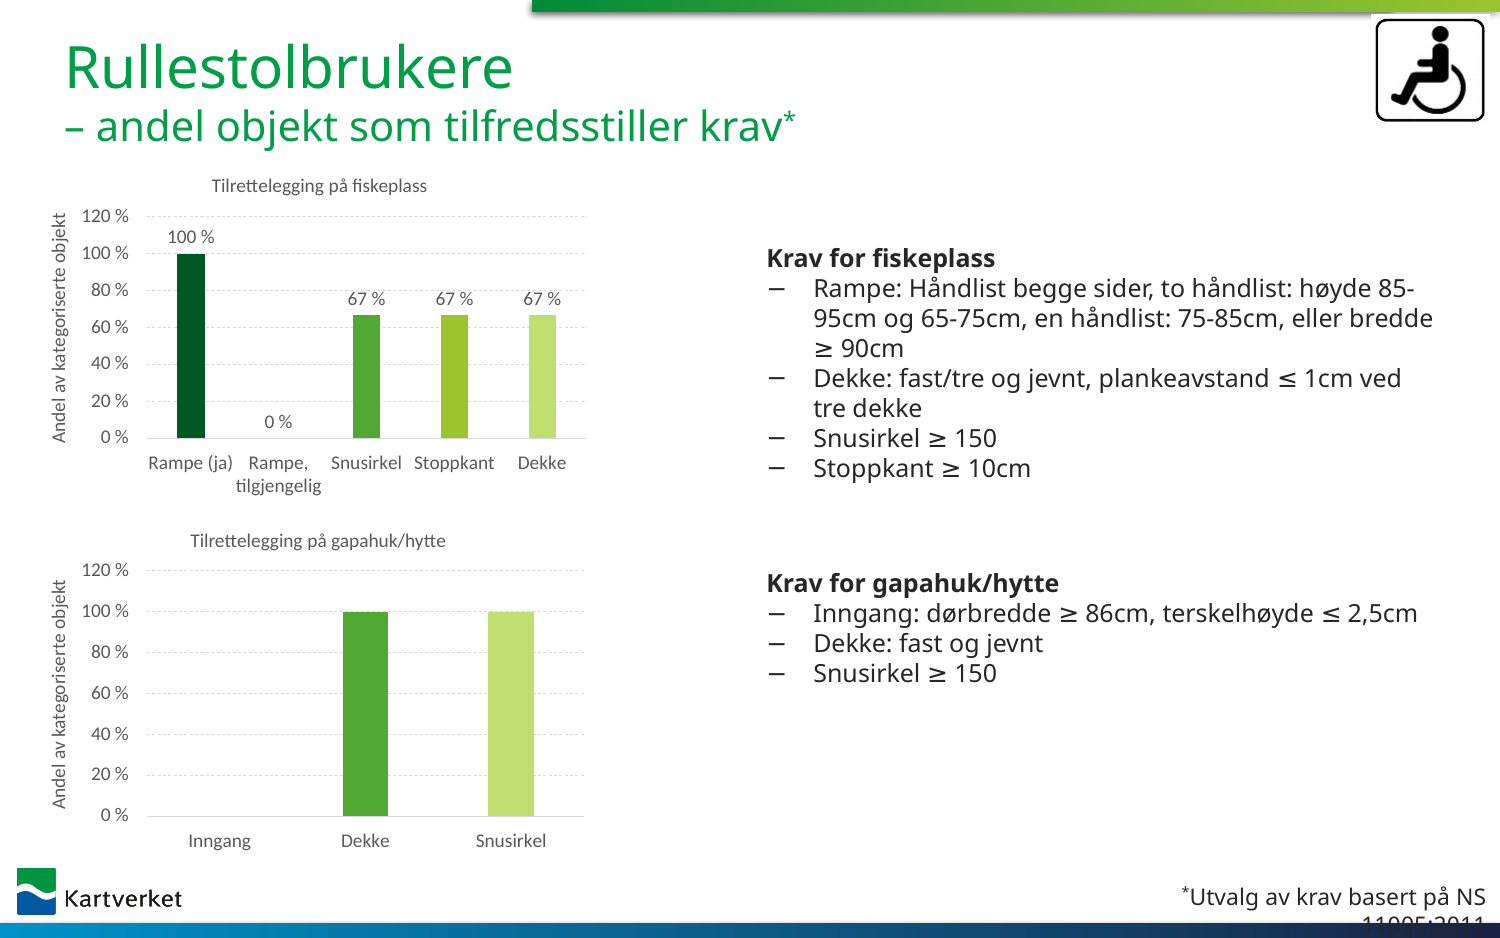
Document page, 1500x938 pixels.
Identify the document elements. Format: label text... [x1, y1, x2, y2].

text_box Krav for fiskeplass Rampe: Håndlist begge sider, to håndlist: høyde 85-95cm og 65-75cm, en håndlist: 75-85cm, eller bredde ≥ 90cm Dekke: fast/tre og jevnt, plankeavstand ≤ 1cm ved tre dekke Snusirkel ≥ 150 Stoppkant ≥ 10cm [751, 235, 1452, 490]
text_box *Utvalg av krav basert på NS 11005:2011 [1068, 873, 1500, 938]
picture [41, 166, 598, 505]
picture [41, 520, 596, 859]
picture [1371, 13, 1491, 127]
text_box Krav for gapahuk/hytte Inngang: dørbredde ≥ 86cm, terskelhøyde ≤ 2,5cm Dekke: fast og jevnt Snusirkel ≥ 150 [751, 560, 1452, 695]
text_box Rullestolbrukere – andel objekt som tilfredsstiller krav* [49, 29, 1431, 158]
